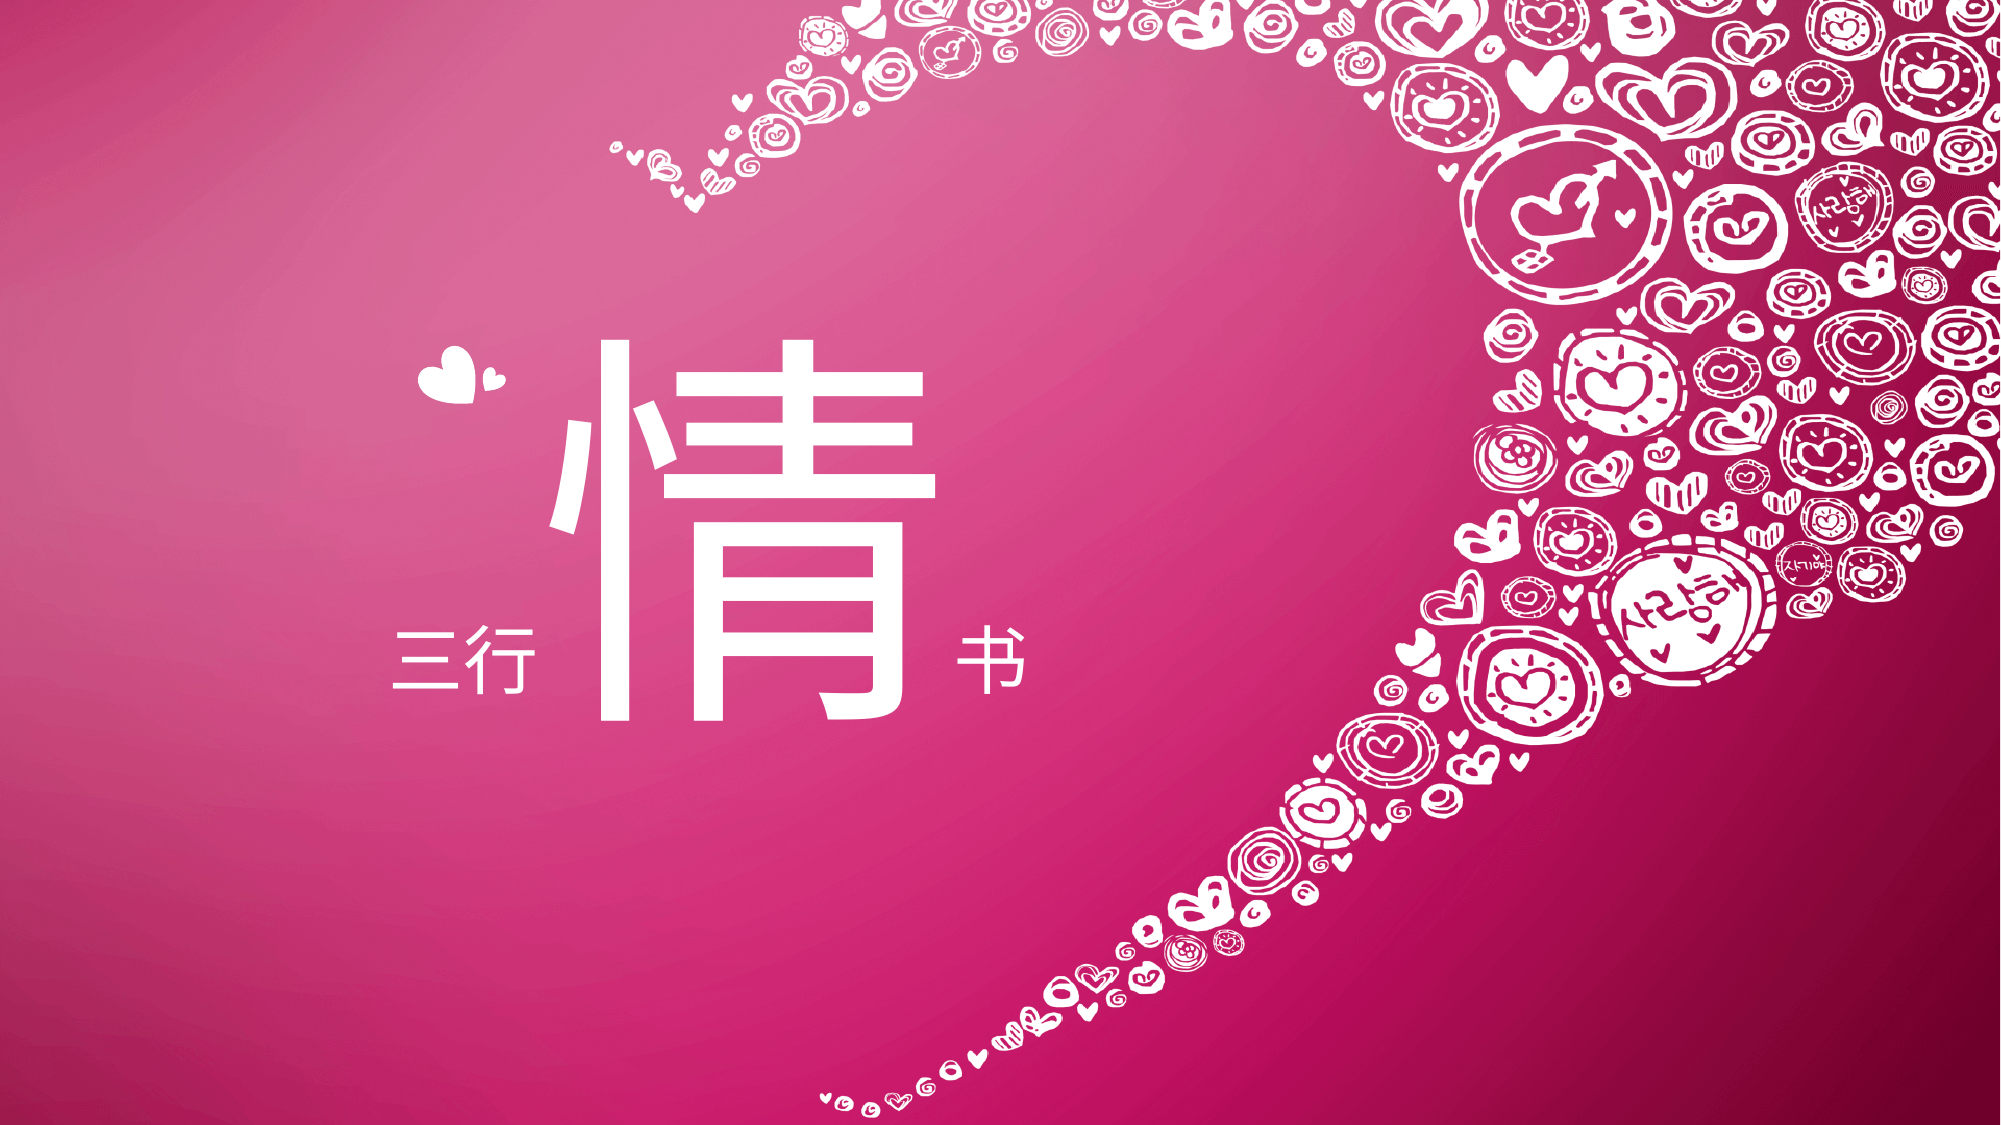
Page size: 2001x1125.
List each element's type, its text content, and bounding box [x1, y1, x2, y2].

text_box 三行情书 [373, 267, 1237, 780]
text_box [431, 346, 491, 424]
picture [0, 0, 2001, 1125]
